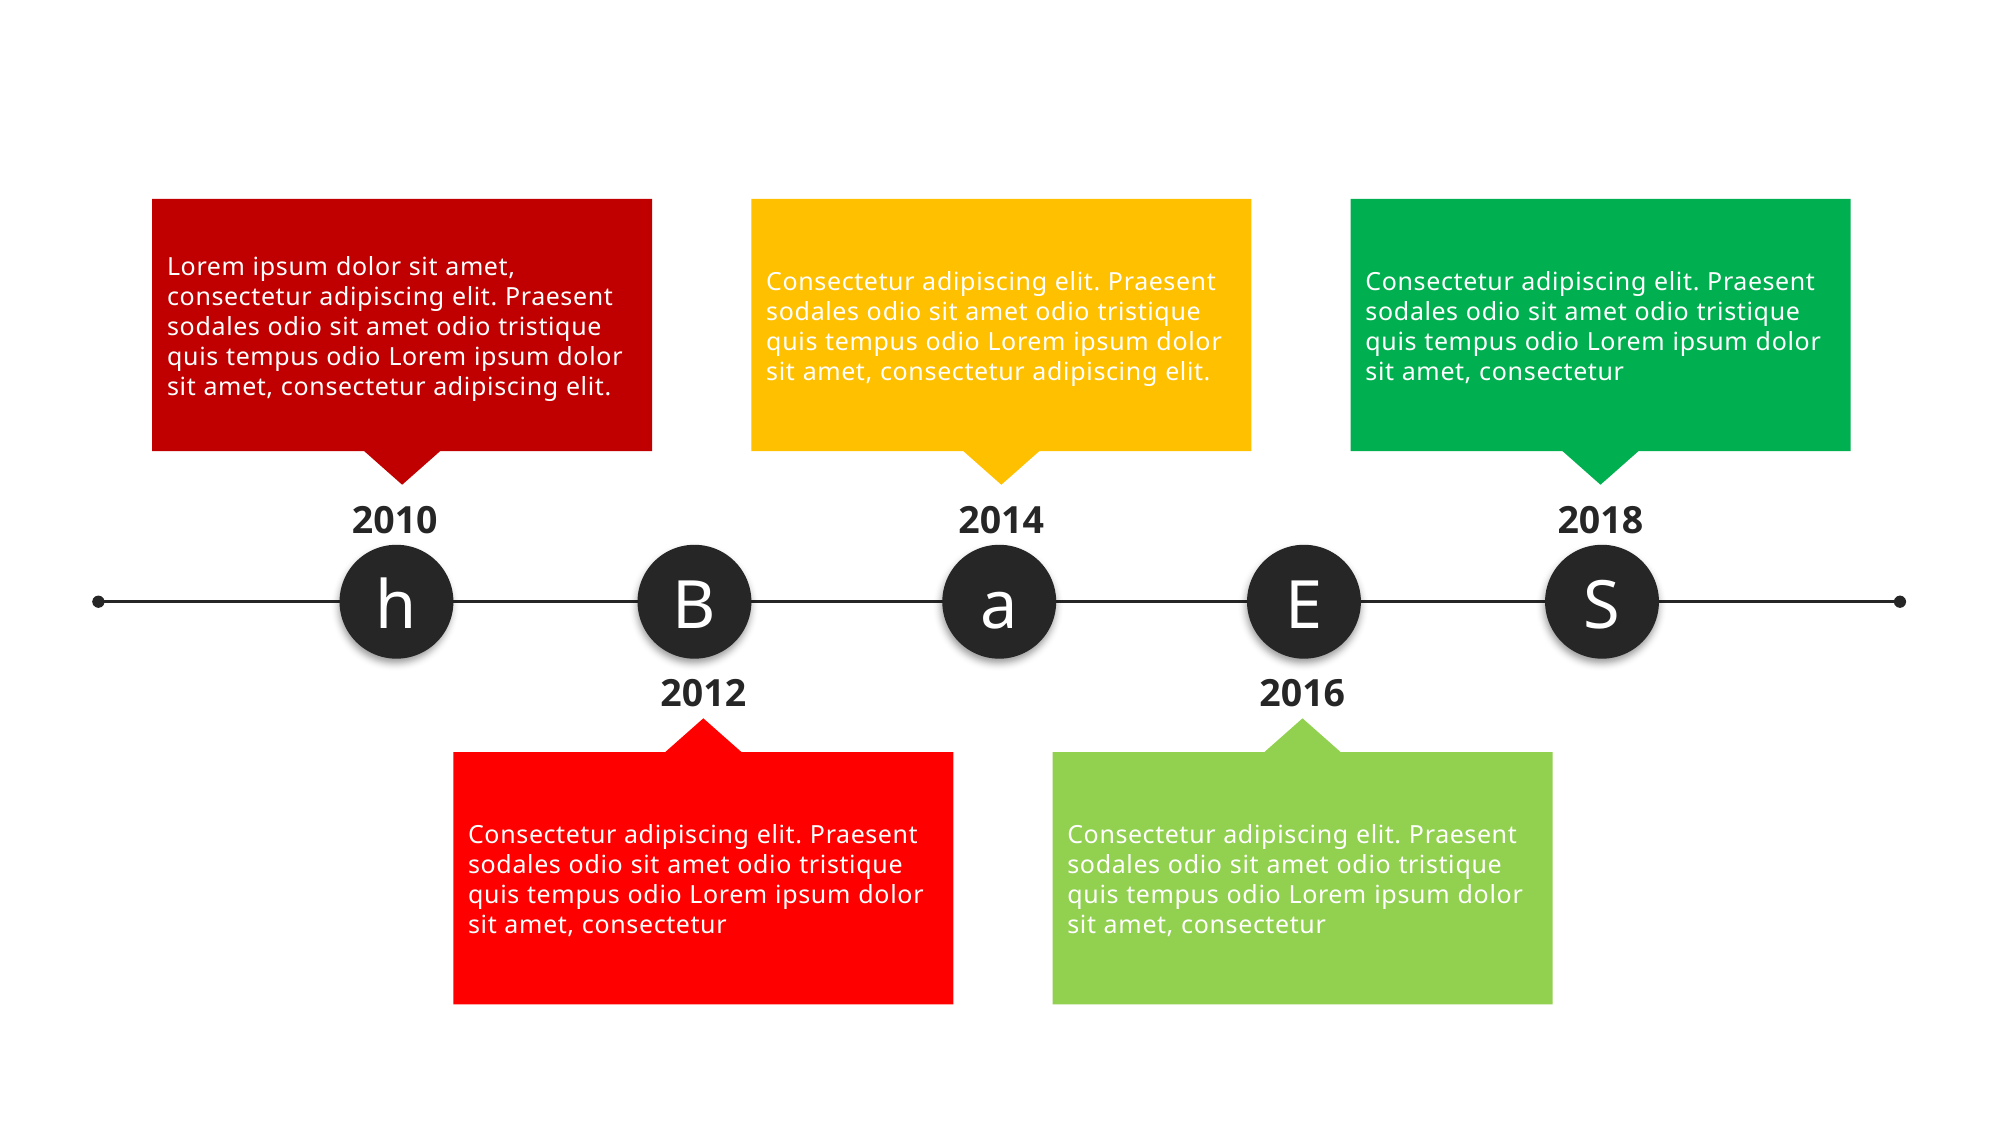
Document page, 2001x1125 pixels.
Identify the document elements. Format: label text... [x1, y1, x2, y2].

text_box a [941, 602, 1058, 660]
text_box 2014 [943, 488, 1060, 548]
text_box h [338, 548, 455, 601]
text_box a [941, 548, 1058, 601]
text_box S [1544, 602, 1661, 660]
text_box 2010 [337, 488, 453, 548]
text_box B [636, 602, 753, 660]
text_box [1052, 718, 1553, 1005]
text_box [453, 718, 954, 1005]
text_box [1350, 198, 1851, 485]
text_box 2016 [1244, 662, 1360, 718]
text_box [751, 198, 1252, 485]
text_box 2012 [645, 662, 762, 718]
text_box S [1544, 548, 1660, 601]
text_box h [338, 602, 455, 660]
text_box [152, 198, 653, 485]
text_box E [1245, 602, 1362, 660]
text_box B [636, 543, 753, 601]
text_box 2018 [1542, 488, 1659, 548]
text_box E [1245, 543, 1362, 601]
